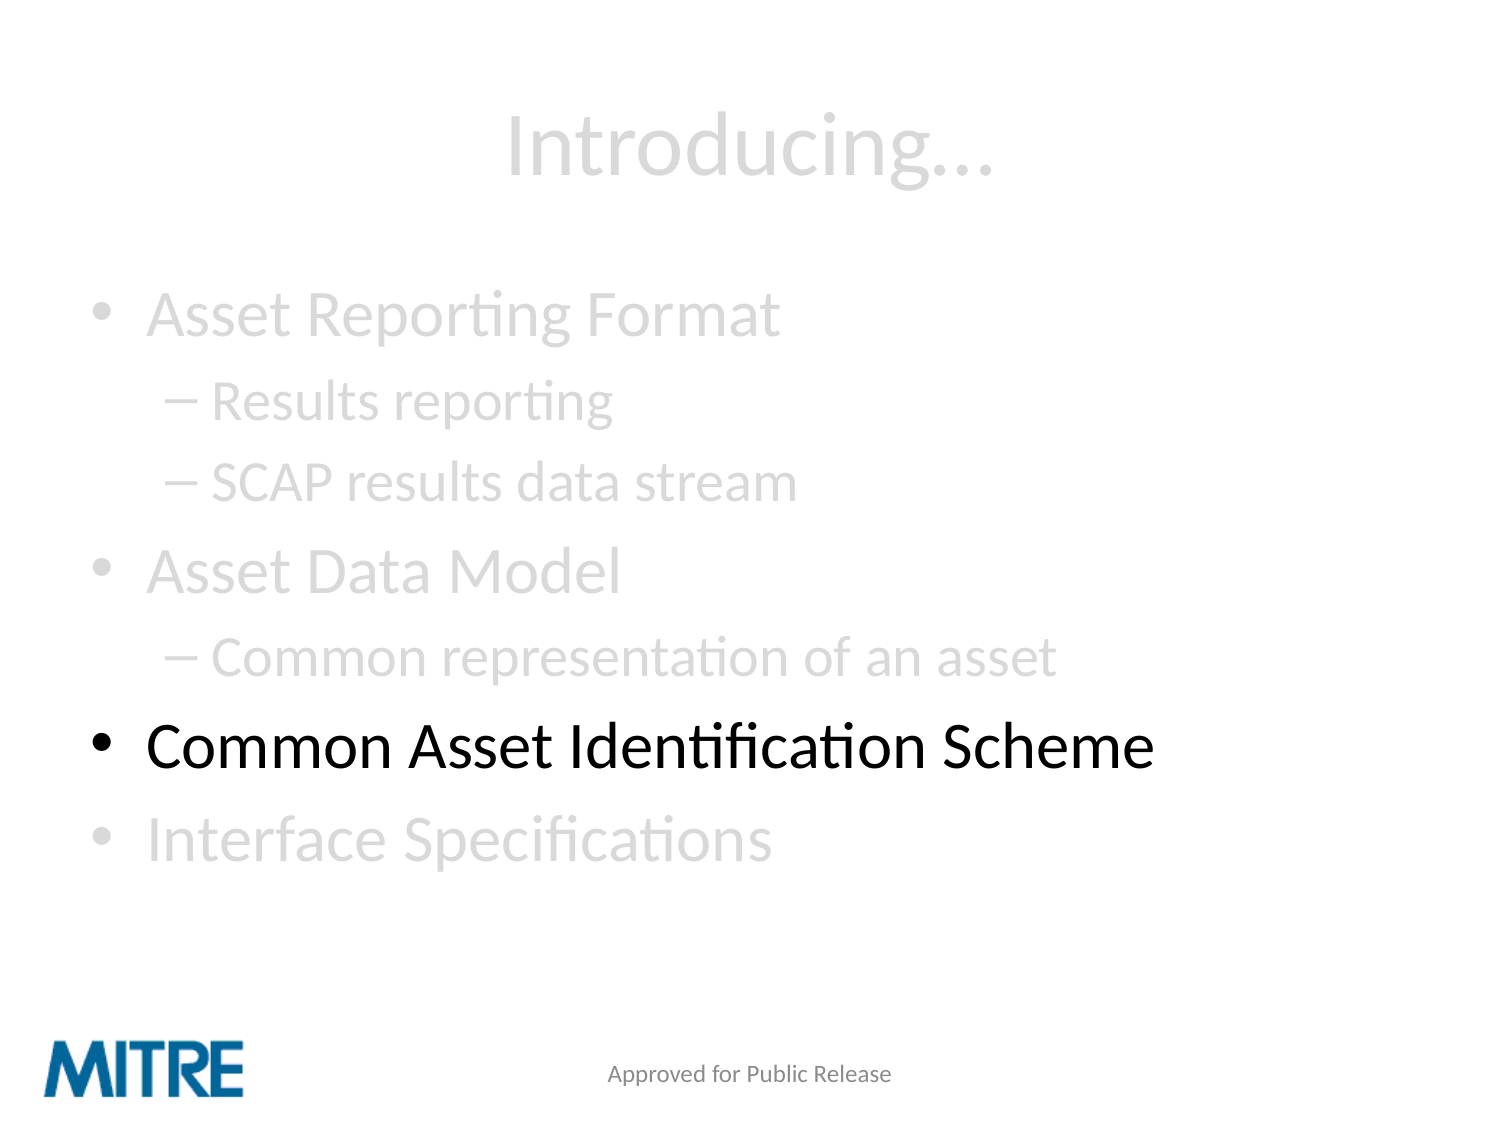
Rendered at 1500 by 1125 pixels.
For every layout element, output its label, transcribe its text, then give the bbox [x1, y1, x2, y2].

footer Approved for Public Release [512, 1042, 988, 1103]
list Asset Reporting Format Results reporting SCAP results data stream Asset Data Model Common representation of an asset Common Asset Identification Scheme Interface Specifications [75, 262, 1425, 1005]
picture [37, 1033, 250, 1103]
title Introducing… [75, 45, 1425, 233]
